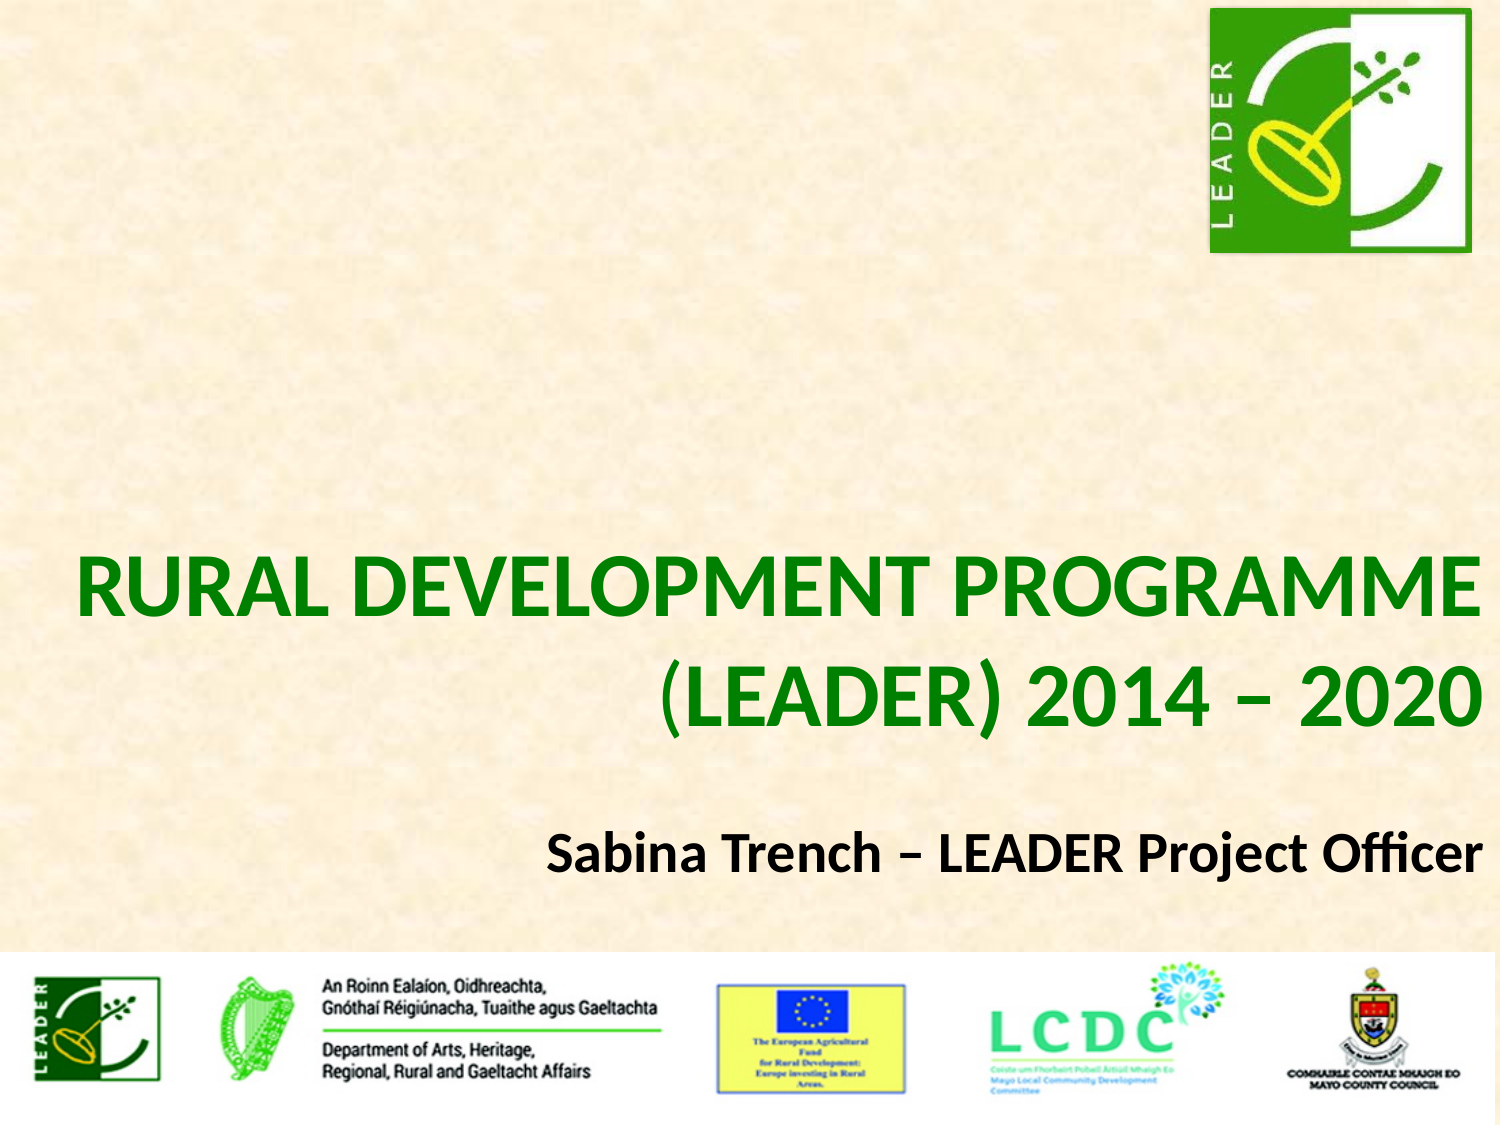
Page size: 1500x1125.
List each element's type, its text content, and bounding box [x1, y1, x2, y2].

picture [0, 953, 1500, 1125]
picture [0, 0, 1500, 456]
title RURAL DEVELOPMENT PROGRAMME (LEADER) 2014 – 2020 Sabina Trench – LEADER Project Officer [0, 456, 1500, 953]
